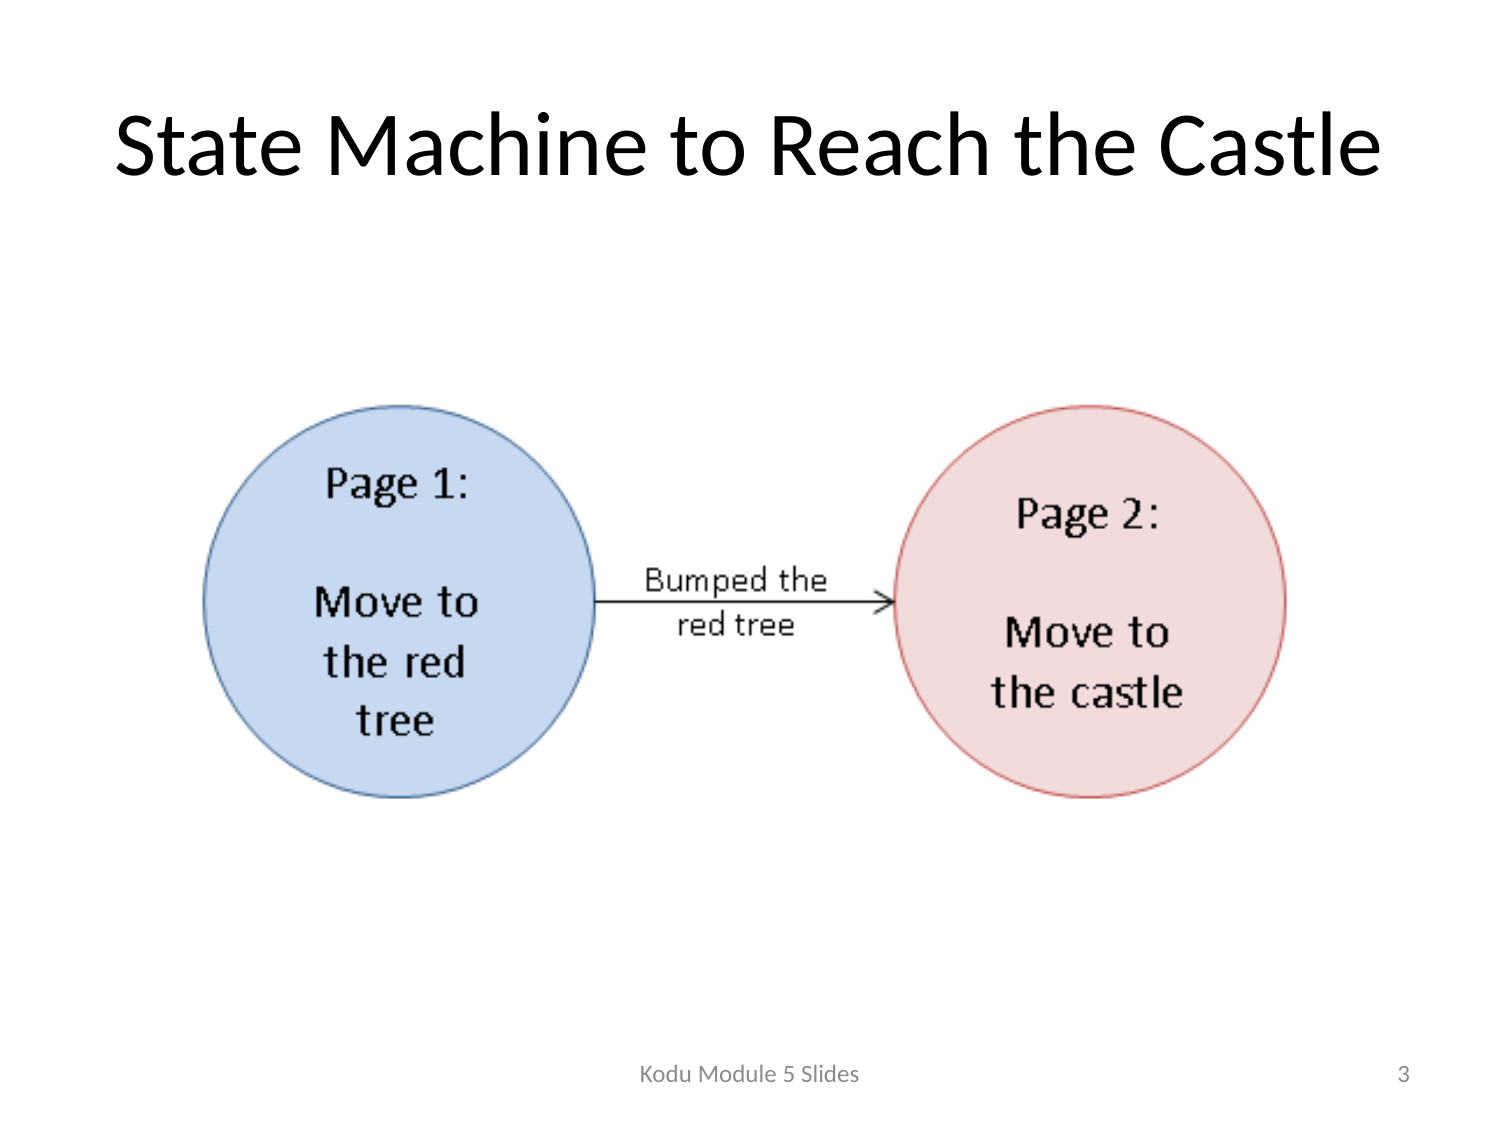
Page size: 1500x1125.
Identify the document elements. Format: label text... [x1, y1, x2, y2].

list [187, 387, 1415, 834]
slide_number 3 [1074, 1042, 1425, 1103]
footer Kodu Module 5 Slides [512, 1042, 988, 1103]
title State Machine to Reach the Castle [75, 45, 1425, 233]
